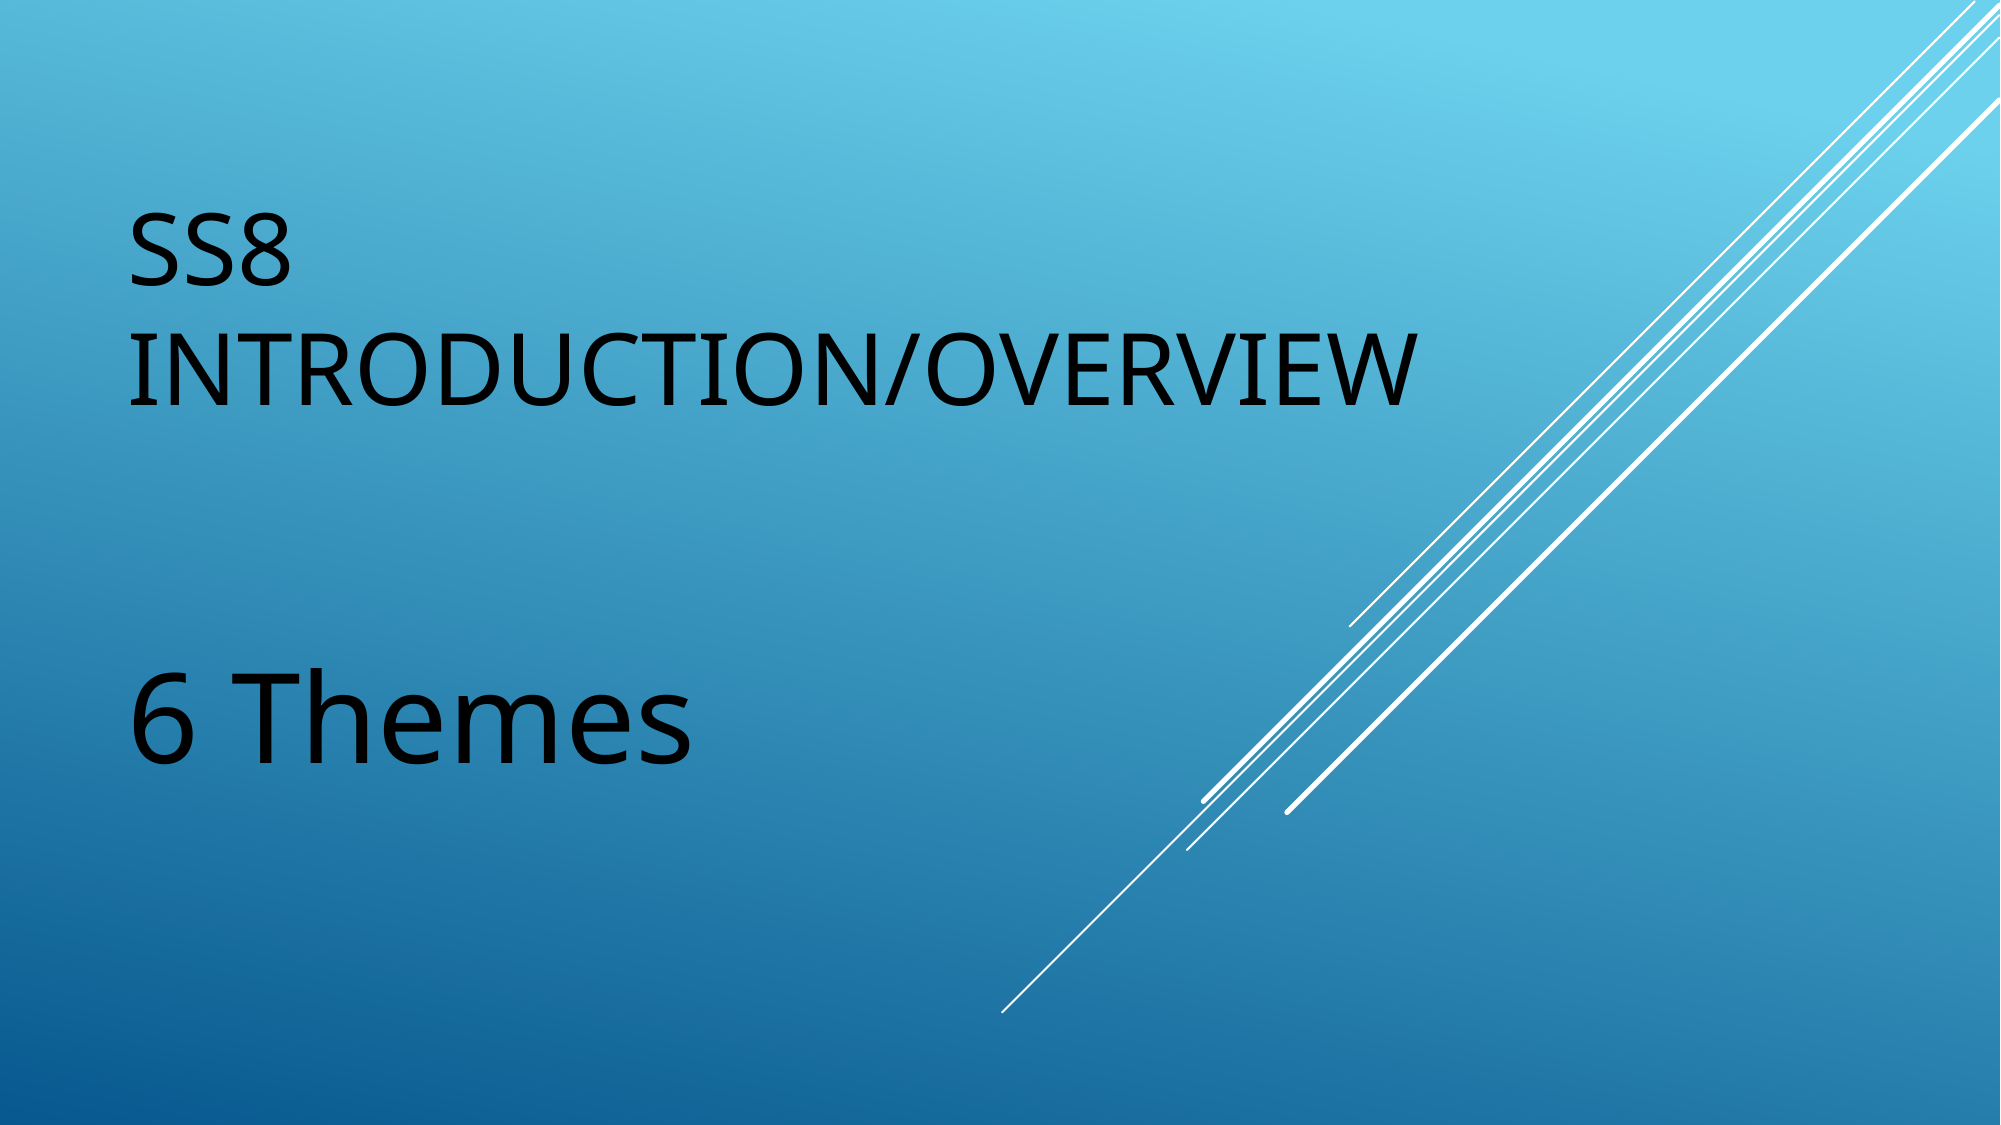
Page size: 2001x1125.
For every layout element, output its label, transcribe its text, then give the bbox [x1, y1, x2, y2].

title SS8 Introduction/Overview [112, 112, 1544, 434]
subtitle 6 Themes [112, 630, 1163, 950]
